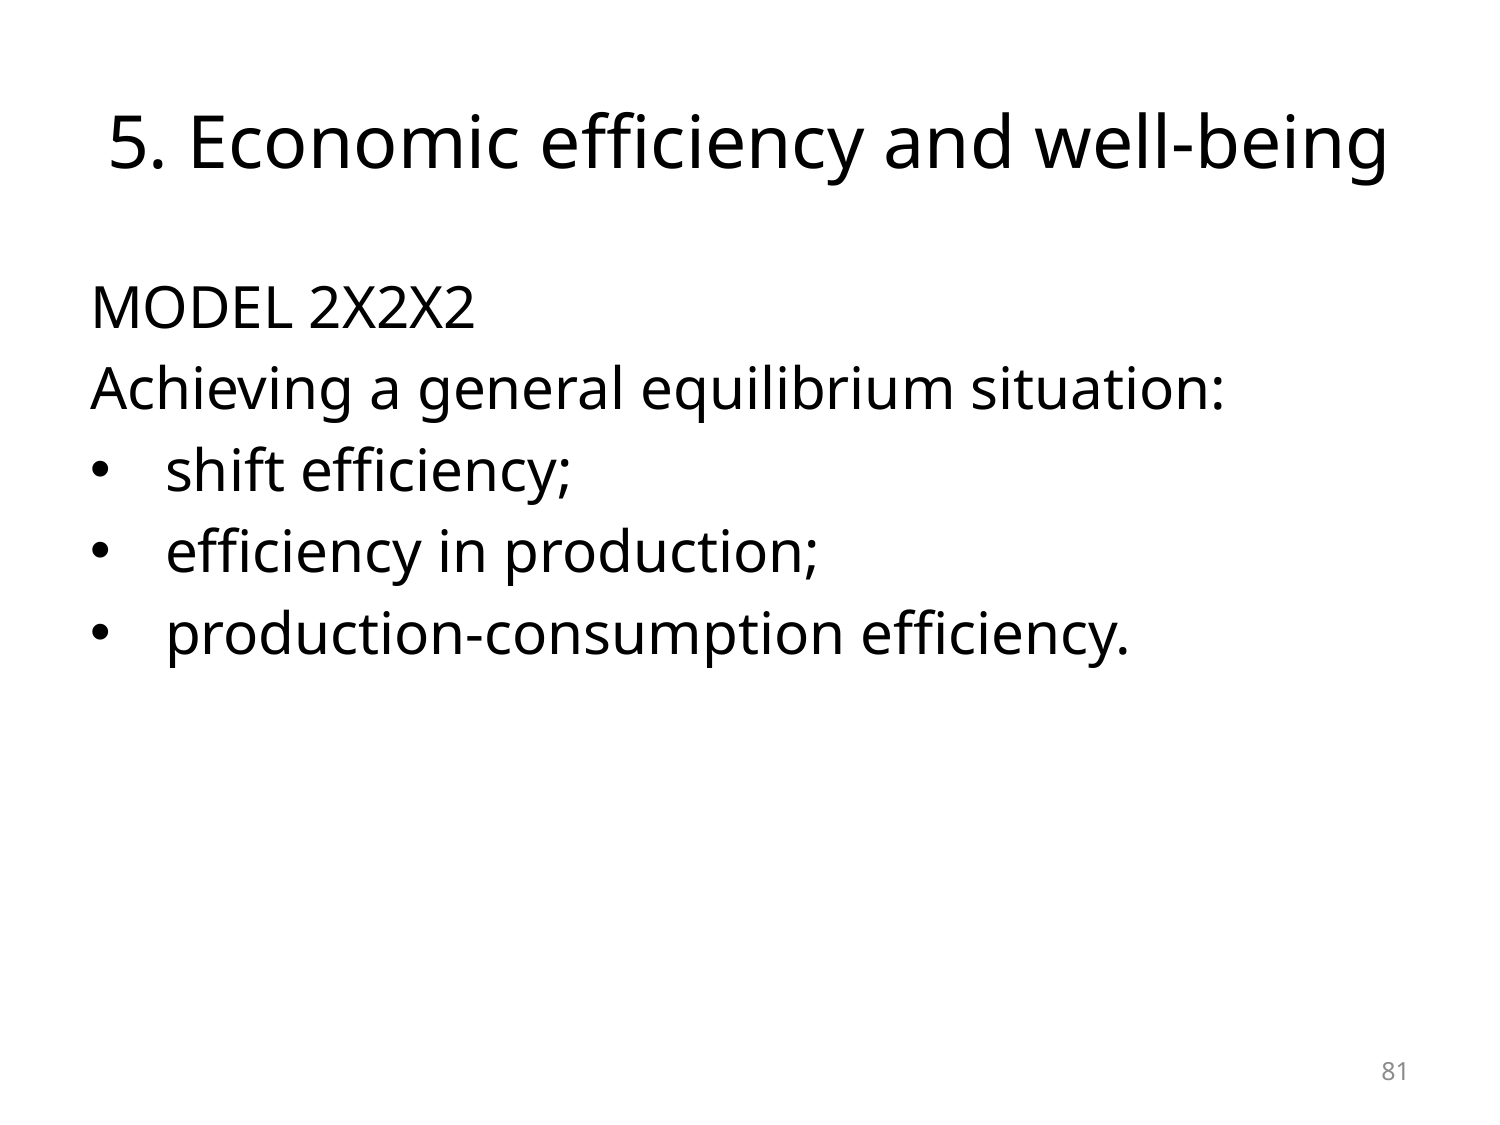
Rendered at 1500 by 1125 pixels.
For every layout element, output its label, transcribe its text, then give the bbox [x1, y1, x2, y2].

title 5. Economic efficiency and well-being [75, 45, 1425, 233]
slide_number 81 [1074, 1042, 1425, 1103]
list MODEL 2X2X2 Achieving a general equilibrium situation: shift efficiency; efficiency in production; production-consumption efficiency. [75, 262, 1425, 1005]
